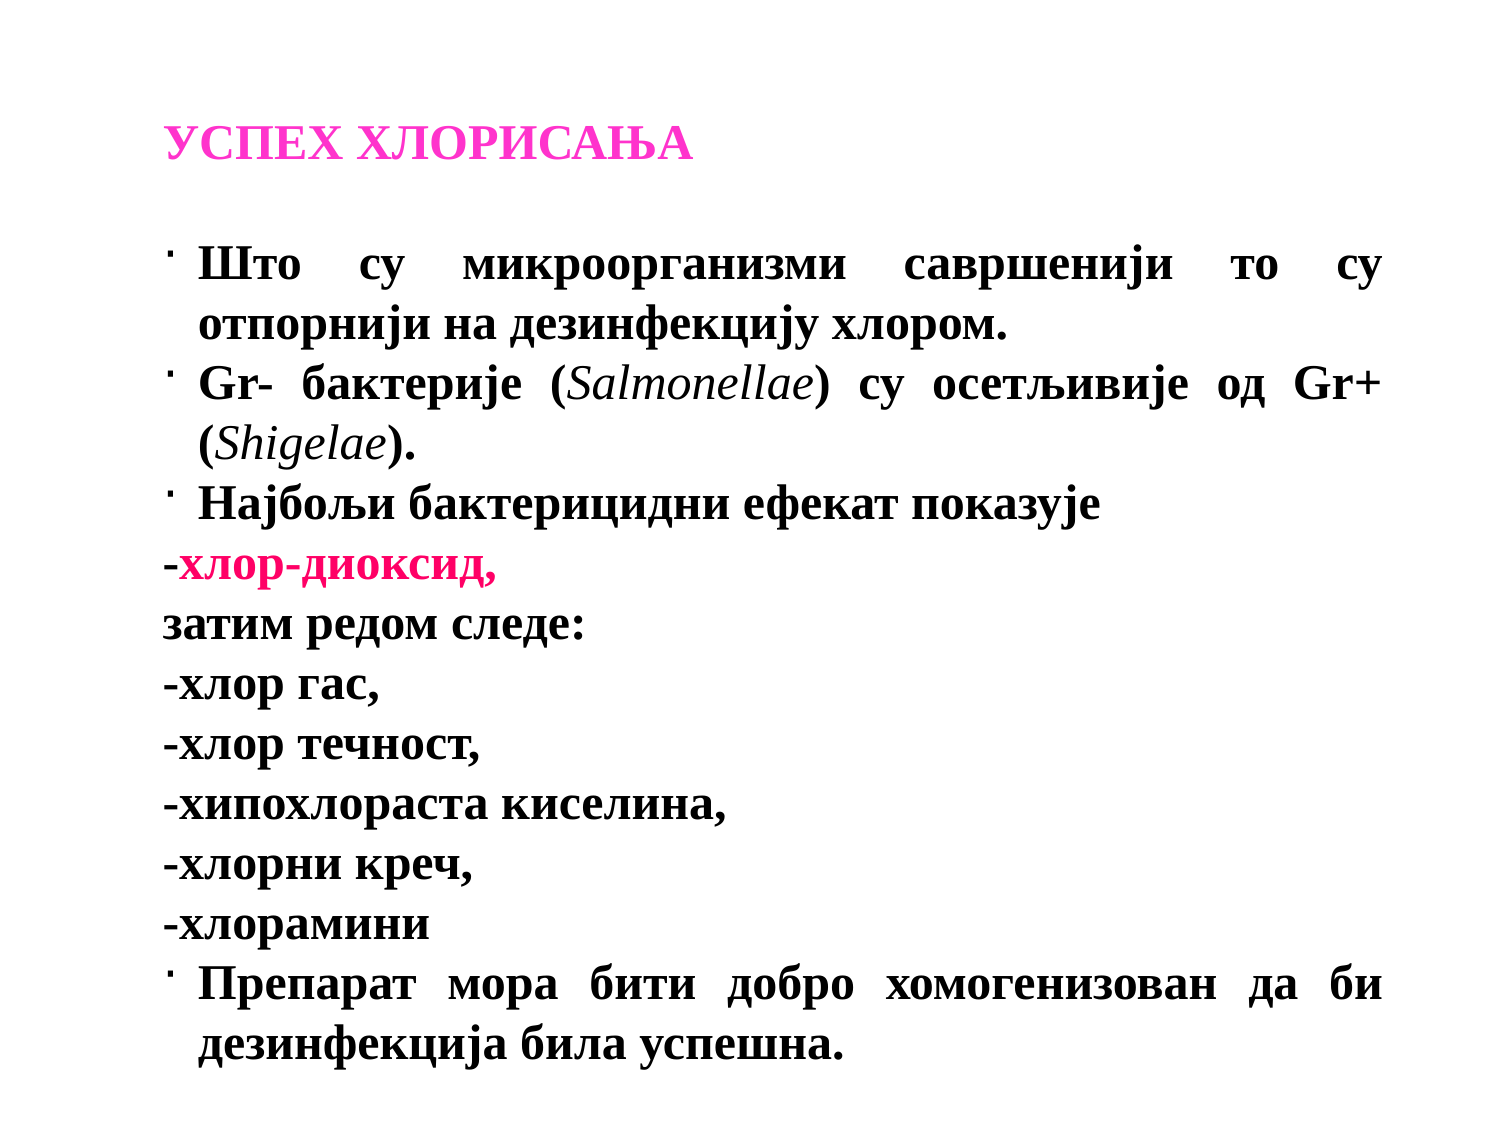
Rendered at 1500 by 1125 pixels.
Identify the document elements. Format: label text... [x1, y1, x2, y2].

text_box УСПЕХ ХЛОРИСАЊА Што су микроорганизми савршенији то су отпорнији на дезинфекцију хлором. Gr- бактерије (Salmonellае) су осетљивије од Gr+ (Shigelaе). Најбољи бактерицидни ефекат показује -хлор-диоксид, затим редом следе: -хлор гас, -хлор течност, -хипохлораста киселина, -хлорни креч, -хлорамини Препарат мора бити добро хомогенизован да би дезинфекција била успешна. [147, 101, 1398, 1077]
